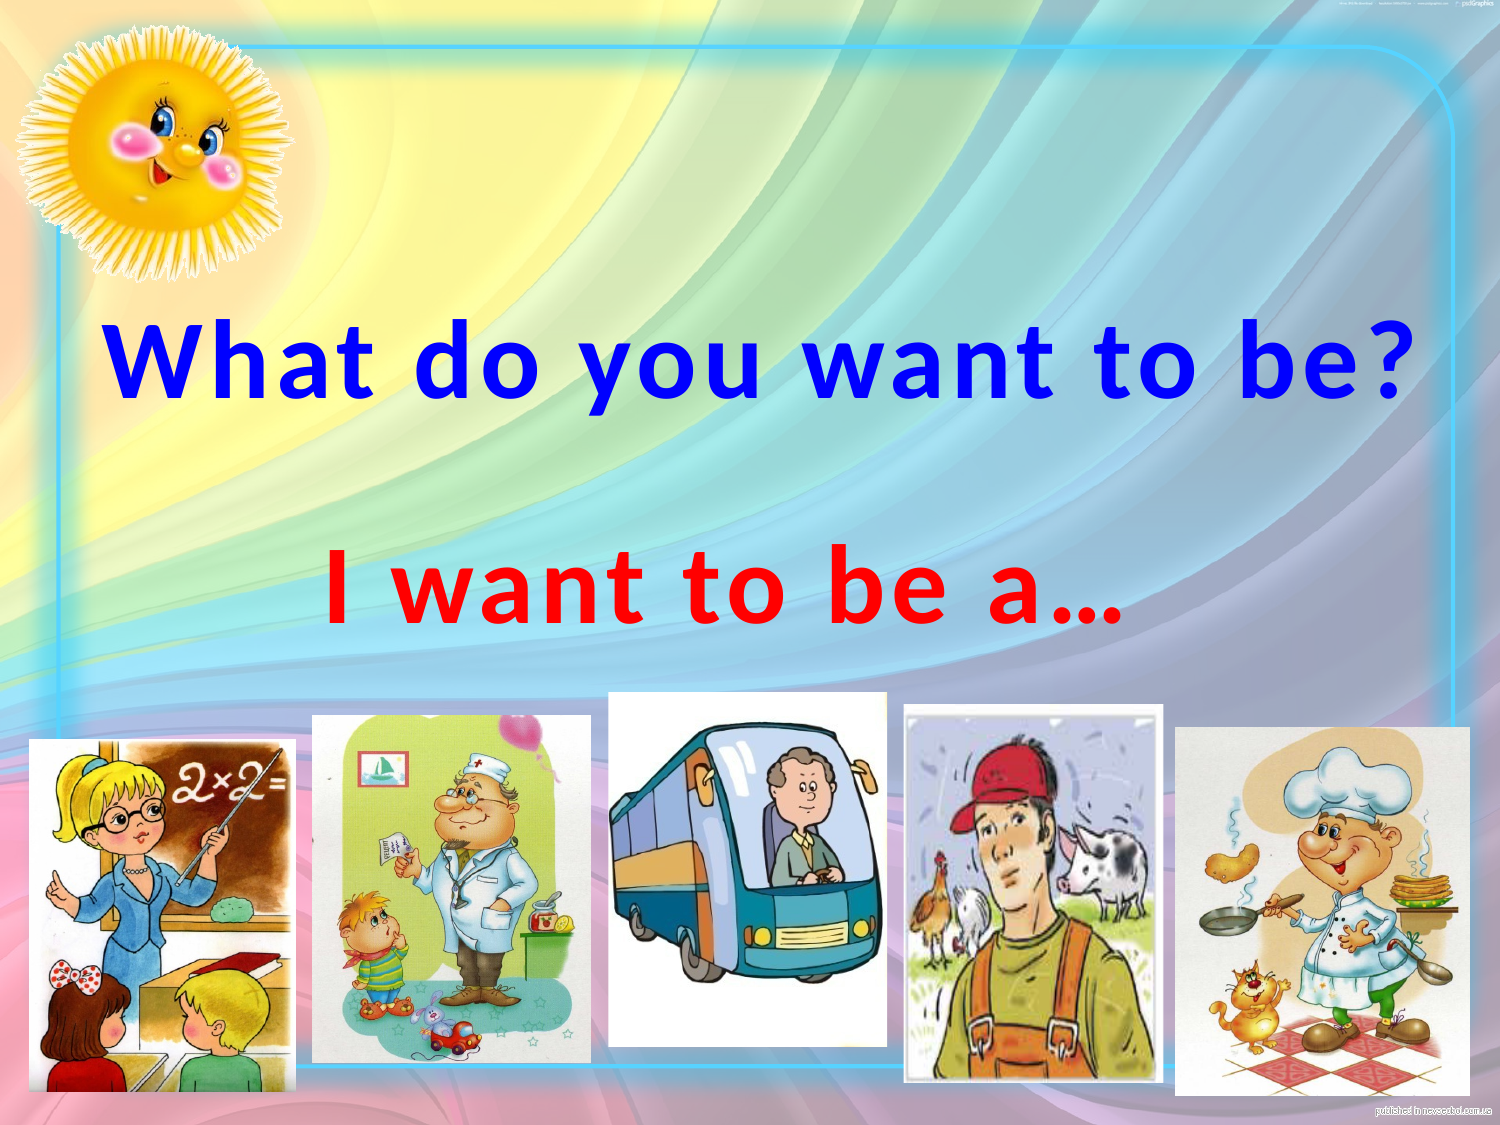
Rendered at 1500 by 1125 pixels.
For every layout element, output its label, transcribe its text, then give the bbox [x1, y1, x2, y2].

picture [903, 703, 1164, 1083]
picture [312, 715, 591, 1063]
text_box What do you want to be? [86, 278, 1436, 429]
picture [29, 739, 297, 1093]
picture [608, 692, 888, 1048]
picture [1174, 727, 1470, 1096]
picture [11, 11, 340, 340]
text_box I want to be a… [307, 503, 1145, 654]
